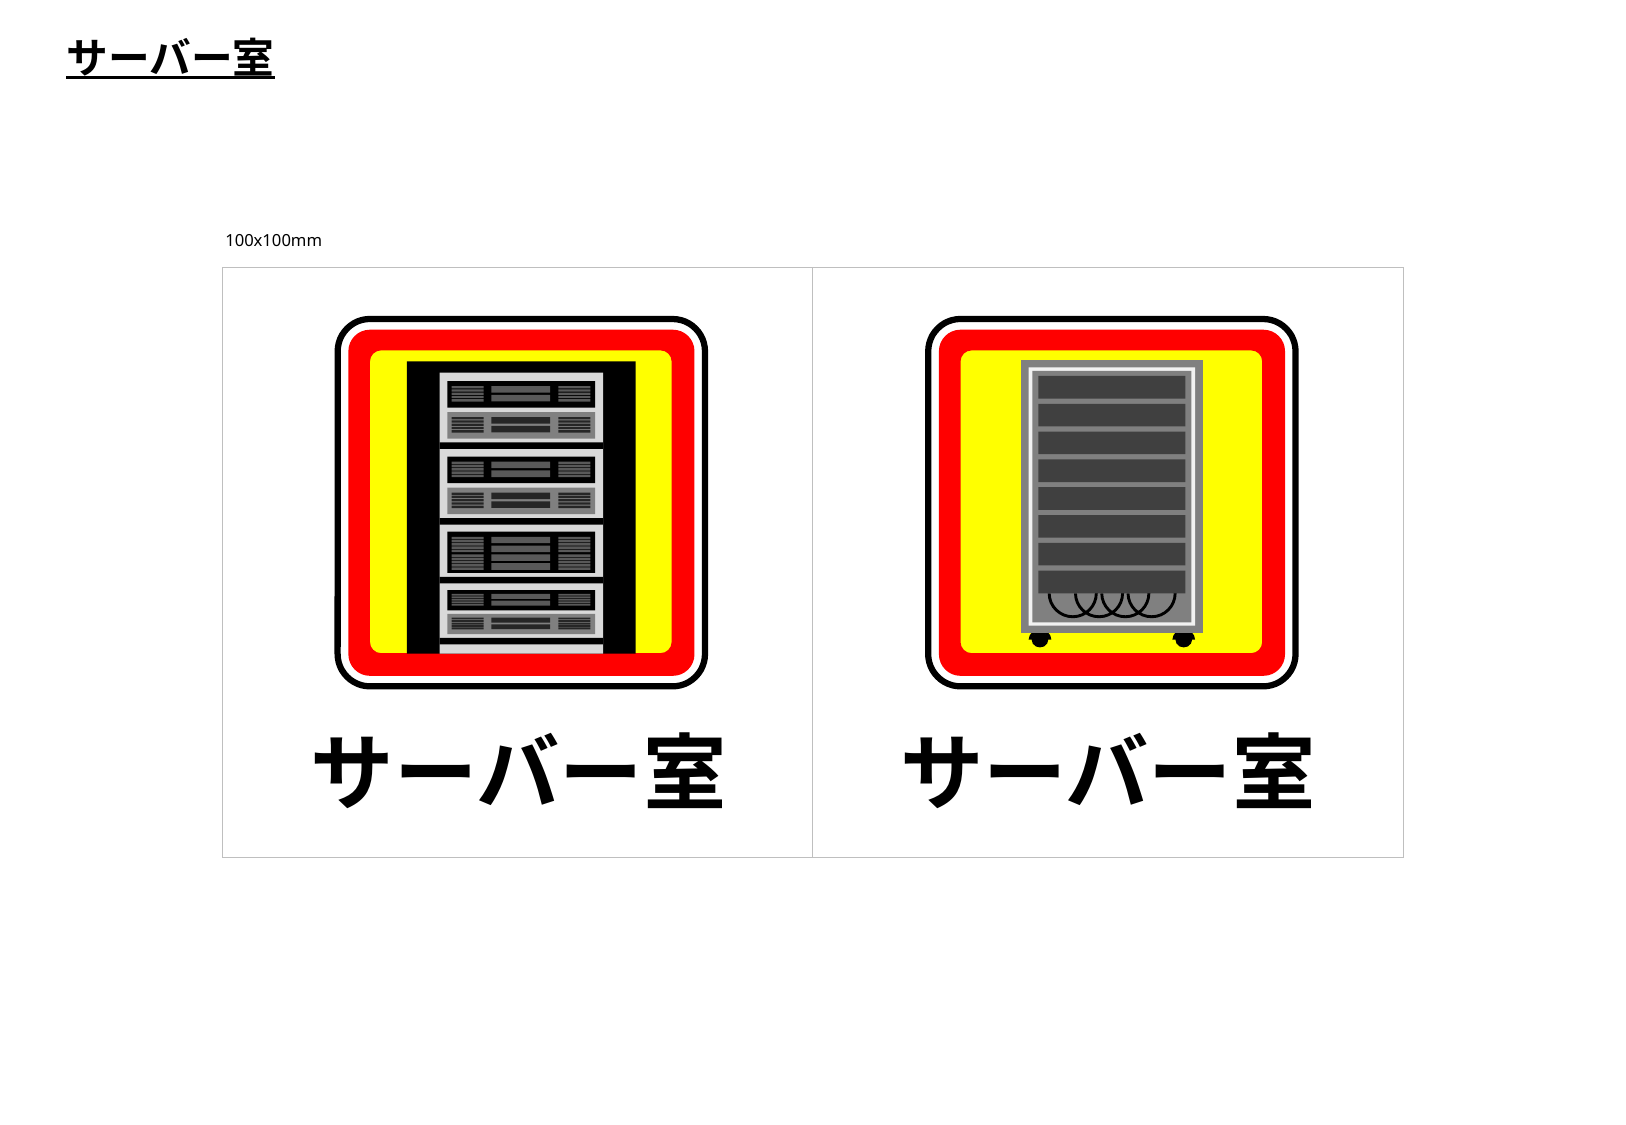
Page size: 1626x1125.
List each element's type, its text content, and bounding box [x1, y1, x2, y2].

text_box [811, 266, 1404, 859]
text_box [221, 266, 811, 859]
text_box サーバー室 [295, 712, 742, 828]
text_box 100x100mm [225, 229, 323, 250]
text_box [928, 318, 1296, 687]
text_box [337, 318, 705, 687]
text_box サーバー室 [885, 712, 1331, 828]
text_box サーバー室 [51, 24, 290, 89]
